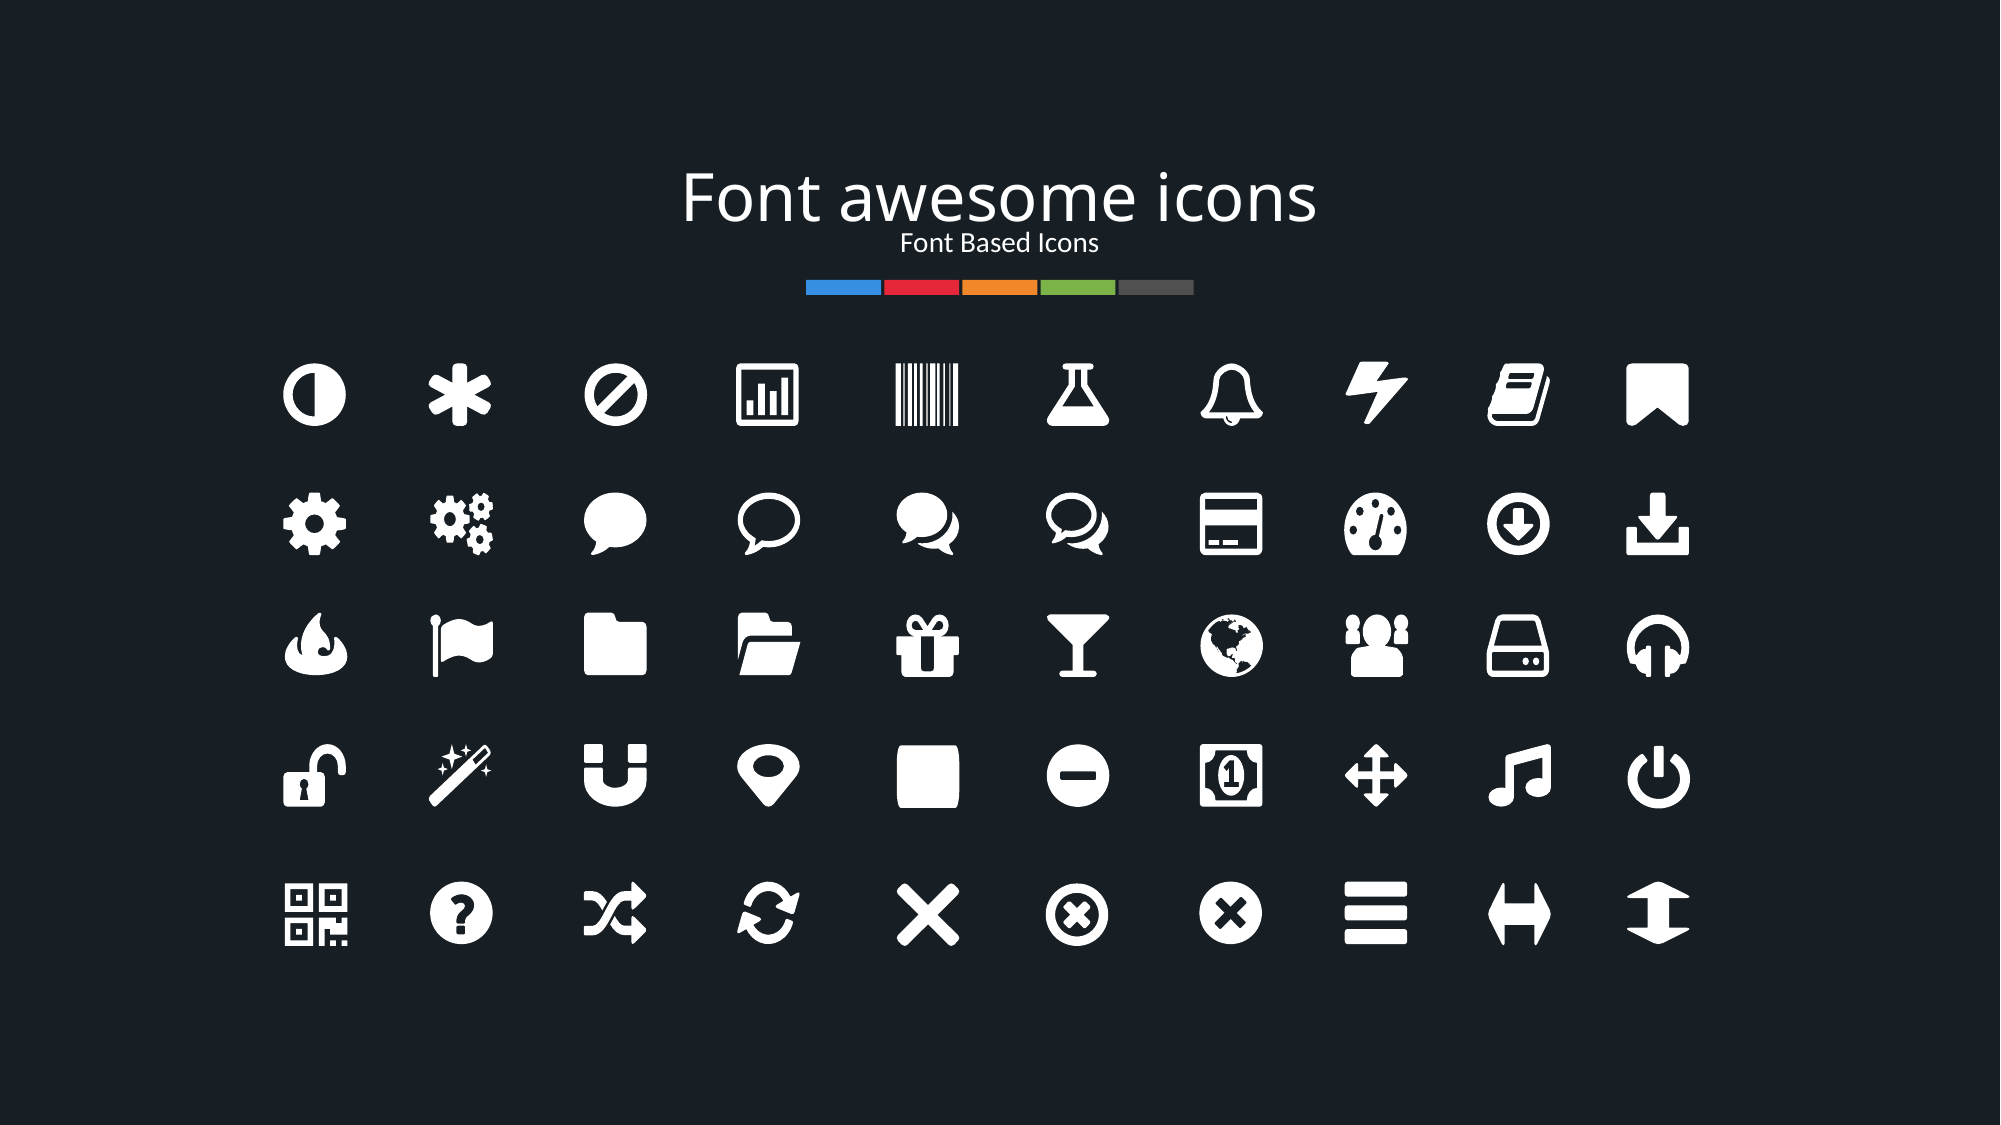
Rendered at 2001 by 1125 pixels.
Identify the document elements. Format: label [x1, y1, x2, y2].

text_box [1344, 881, 1408, 897]
text_box [1638, 492, 1678, 540]
text_box [1046, 363, 1110, 426]
text_box [1047, 614, 1110, 677]
text_box [737, 911, 793, 944]
text_box [1345, 361, 1408, 425]
text_box [1488, 883, 1551, 946]
text_box [283, 744, 346, 807]
text_box [318, 883, 348, 912]
text_box [284, 883, 314, 912]
text_box [1067, 511, 1109, 556]
text_box [1488, 744, 1551, 807]
text_box [1351, 614, 1403, 677]
text_box [1344, 905, 1408, 921]
text_box [896, 745, 960, 808]
text_box [736, 363, 799, 426]
text_box [895, 363, 901, 426]
text_box [440, 618, 493, 663]
text_box [318, 917, 348, 946]
text_box [584, 492, 647, 555]
text_box [283, 492, 346, 556]
text_box [917, 511, 960, 555]
text_box [896, 614, 959, 677]
text_box [896, 883, 960, 946]
text_box [1199, 492, 1263, 556]
text_box [0, 147, 2000, 295]
text_box [430, 495, 470, 543]
text_box [466, 523, 493, 556]
text_box [1200, 614, 1263, 677]
text_box [1487, 363, 1550, 426]
text_box [1344, 929, 1408, 945]
text_box [1626, 614, 1690, 677]
text_box [584, 767, 647, 807]
text_box [930, 363, 936, 426]
text_box [430, 614, 441, 677]
text_box [283, 363, 346, 426]
text_box [584, 363, 648, 426]
text_box [919, 363, 923, 426]
text_box [284, 917, 314, 946]
text_box [1626, 526, 1689, 556]
text_box [480, 764, 492, 777]
text_box [430, 881, 493, 945]
text_box [1345, 614, 1360, 645]
text_box [469, 492, 493, 521]
text_box [284, 612, 348, 676]
text_box [428, 744, 491, 807]
text_box [907, 363, 912, 426]
text_box [584, 744, 603, 763]
text_box [584, 612, 647, 676]
text_box [737, 612, 792, 660]
text_box [737, 744, 800, 807]
text_box [1045, 883, 1109, 946]
text_box [1627, 881, 1690, 945]
text_box [1487, 492, 1550, 556]
text_box [610, 916, 647, 944]
text_box [627, 744, 647, 763]
text_box [1653, 745, 1664, 778]
text_box [896, 492, 948, 544]
text_box [1627, 753, 1691, 809]
text_box [1626, 363, 1689, 426]
text_box [1046, 744, 1110, 807]
text_box [1344, 744, 1408, 807]
text_box [953, 363, 959, 426]
text_box [1486, 614, 1550, 677]
text_box [743, 881, 800, 914]
text_box [1199, 881, 1262, 945]
text_box [1200, 363, 1263, 426]
text_box [1393, 614, 1409, 645]
text_box [739, 641, 801, 676]
text_box [737, 492, 801, 556]
text_box [583, 881, 647, 936]
text_box [1344, 492, 1407, 556]
text_box [1199, 744, 1263, 807]
text_box [1046, 492, 1097, 544]
text_box [428, 363, 491, 426]
